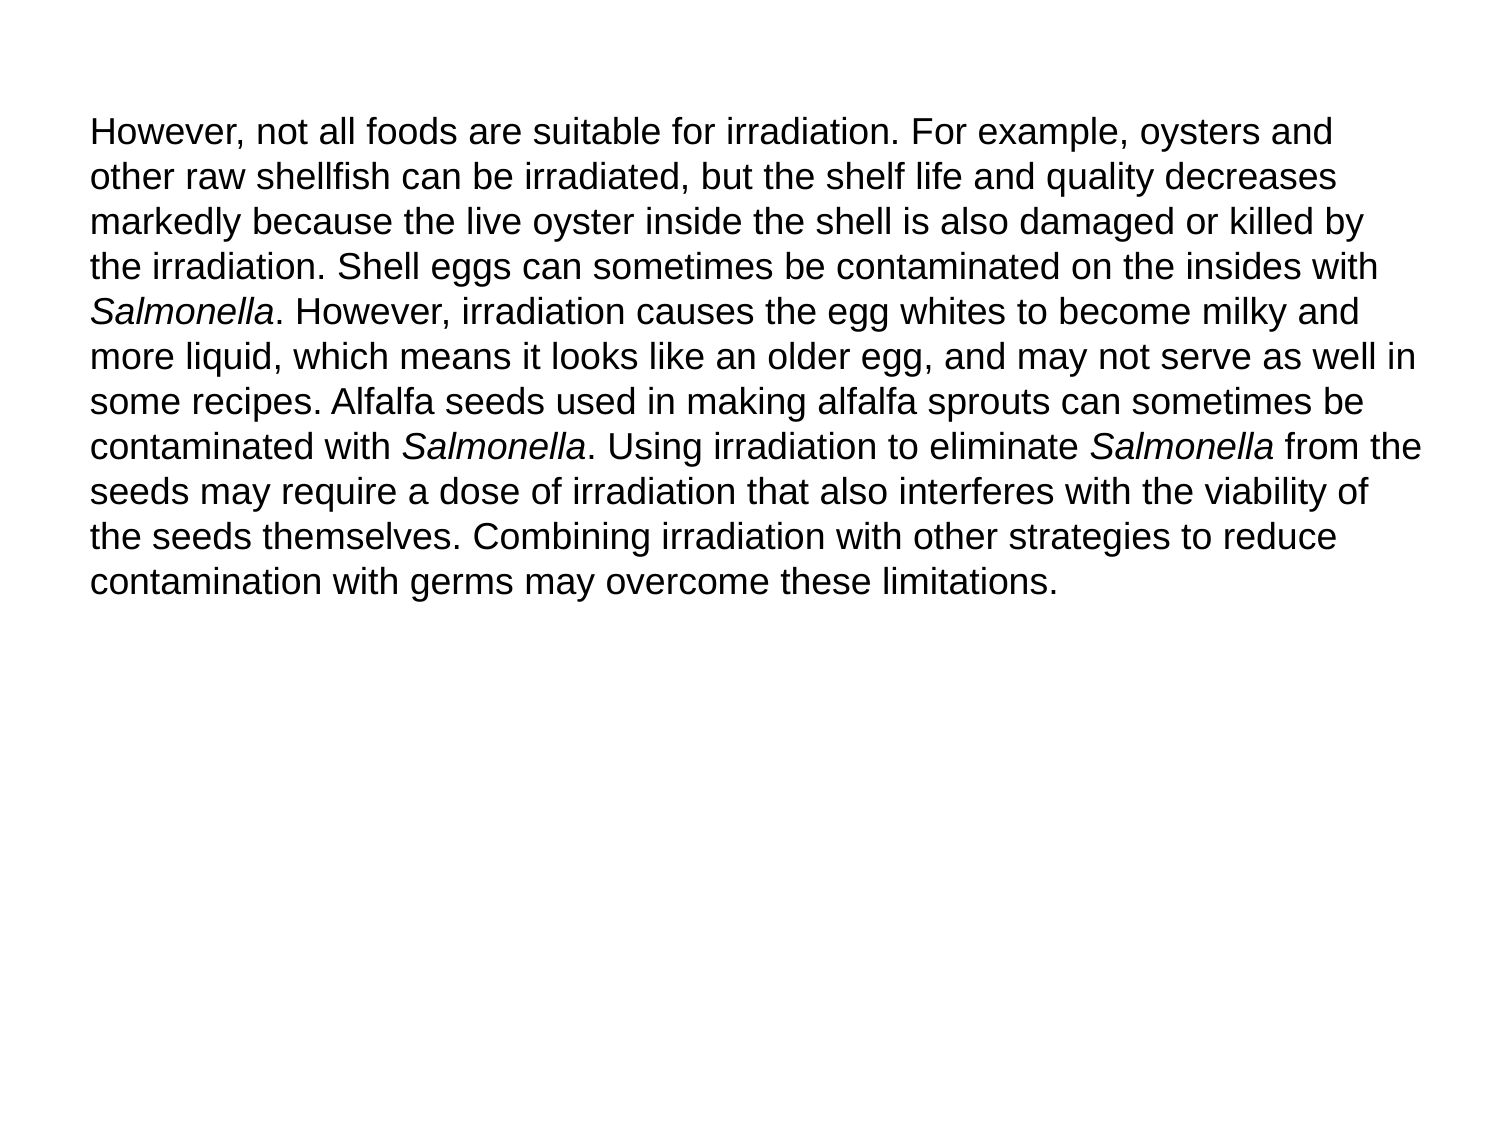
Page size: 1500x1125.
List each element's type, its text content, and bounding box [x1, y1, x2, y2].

text_box However, not all foods are suitable for irradiation. For example, oysters and other raw shellfish can be irradiated, but the shelf life and quality decreases markedly because the live oyster inside the shell is also damaged or killed by the irradiation. Shell eggs can sometimes be contaminated on the insides with Salmonella. However, irradiation causes the egg whites to become milky and more liquid, which means it looks like an older egg, and may not serve as well in some recipes. Alfalfa seeds used in making alfalfa sprouts can sometimes be contaminated with Salmonella. Using irradiation to eliminate Salmonella from the seeds may require a dose of irradiation that also interferes with the viability of the seeds themselves. Combining irradiation with other strategies to reduce contamination with germs may overcome these limitations. [74, 99, 1438, 610]
